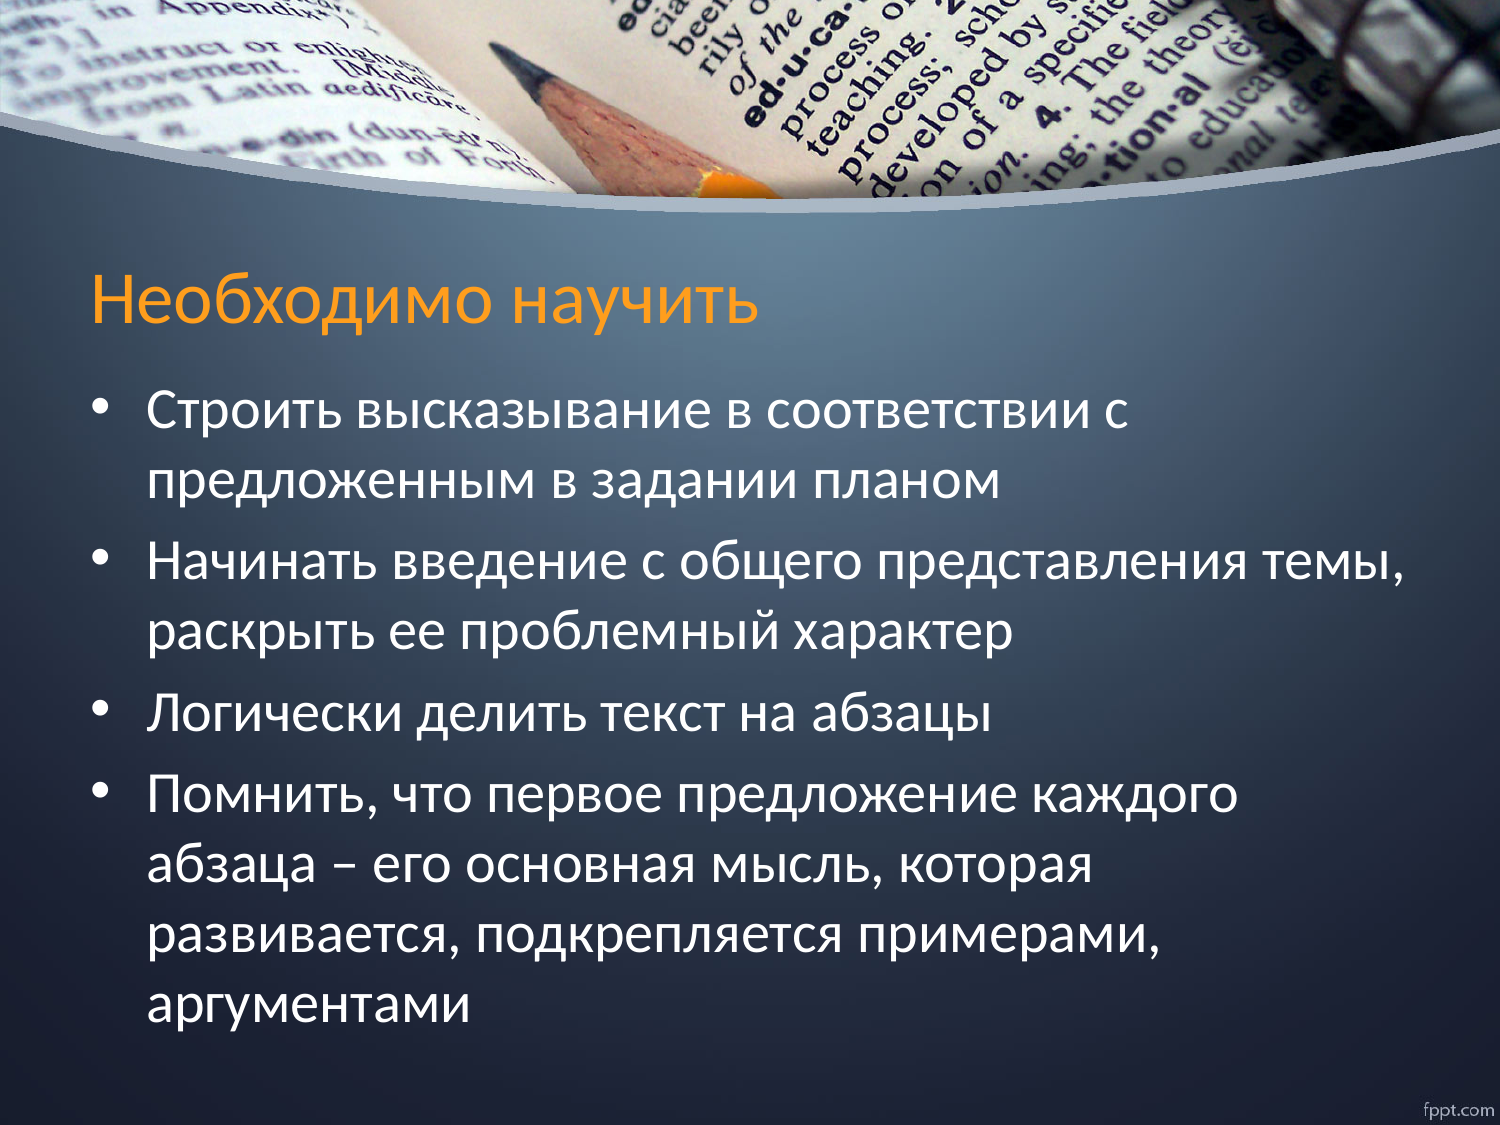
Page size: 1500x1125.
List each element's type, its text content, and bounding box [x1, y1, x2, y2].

list Строить высказывание в соответствии с предложенным в задании планом Начинать введение с общего представления темы, раскрыть ее проблемный характер Логически делить текст на абзацы Помнить, что первое предложение каждого абзаца – его основная мысль, которая развивается, подкрепляется примерами, аргументами [75, 362, 1425, 1055]
picture [0, 0, 1500, 1125]
title Необходимо научить [75, 211, 1425, 362]
